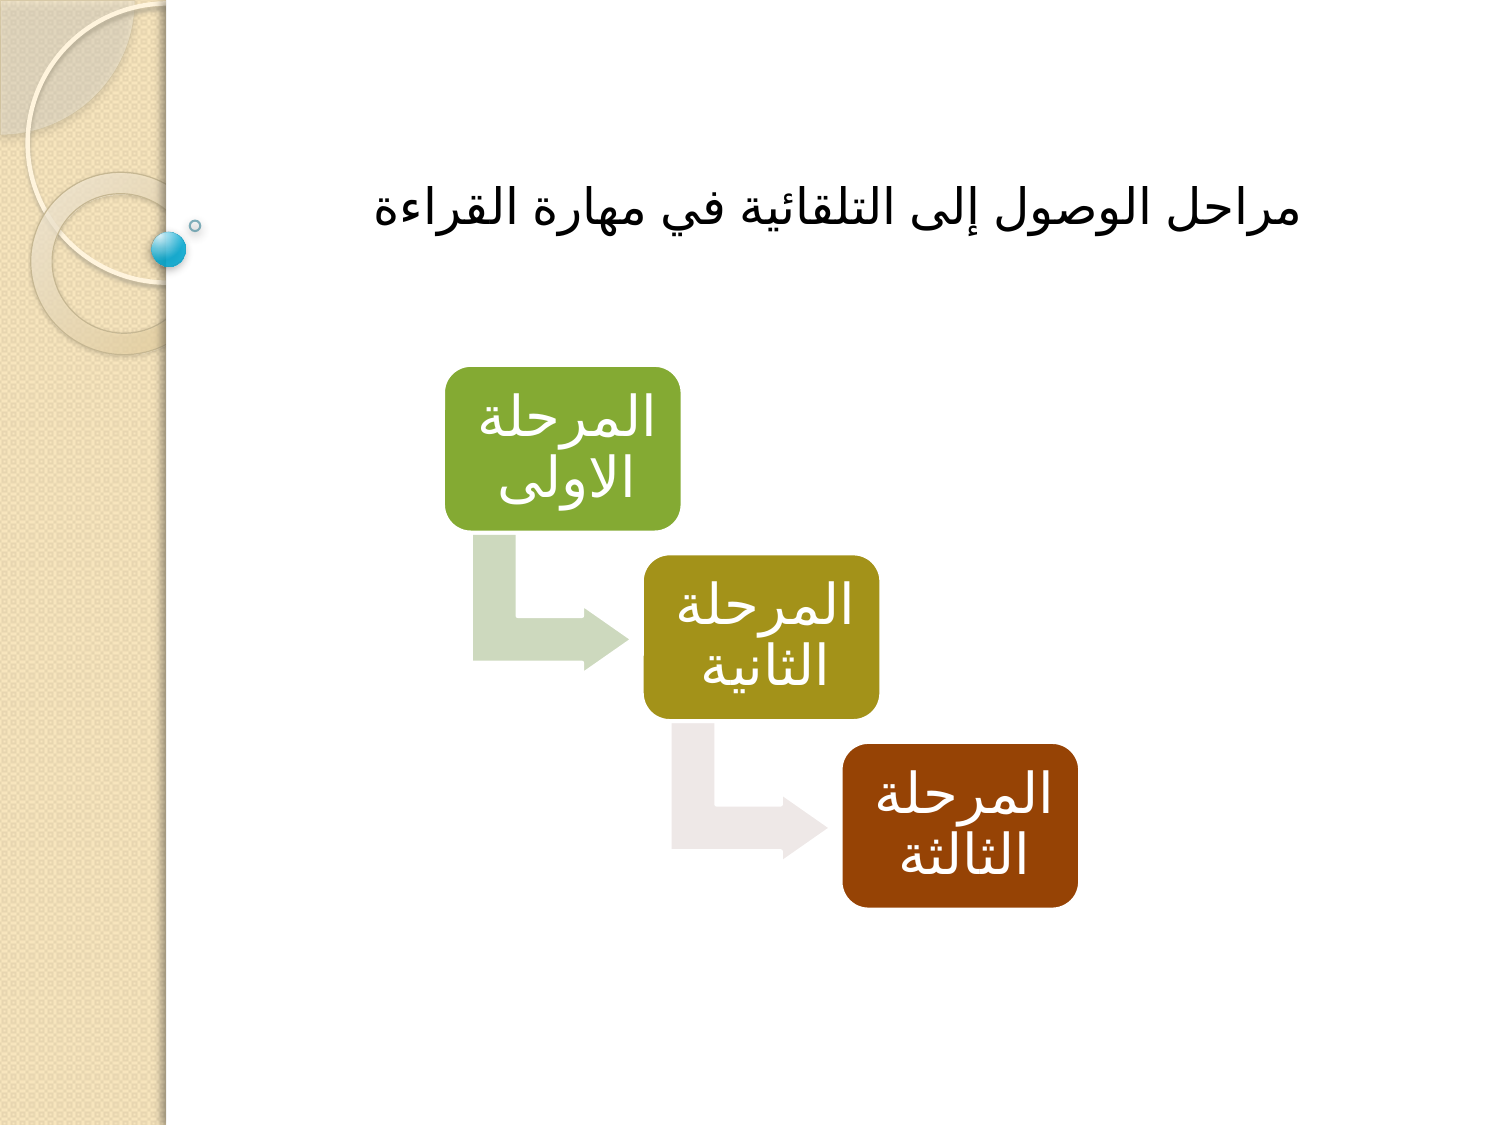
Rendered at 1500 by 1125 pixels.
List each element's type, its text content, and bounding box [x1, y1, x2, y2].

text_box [348, 361, 1350, 914]
text_box مراحل الوصول إلى التلقائية في مهارة القراءة [289, 166, 1388, 332]
